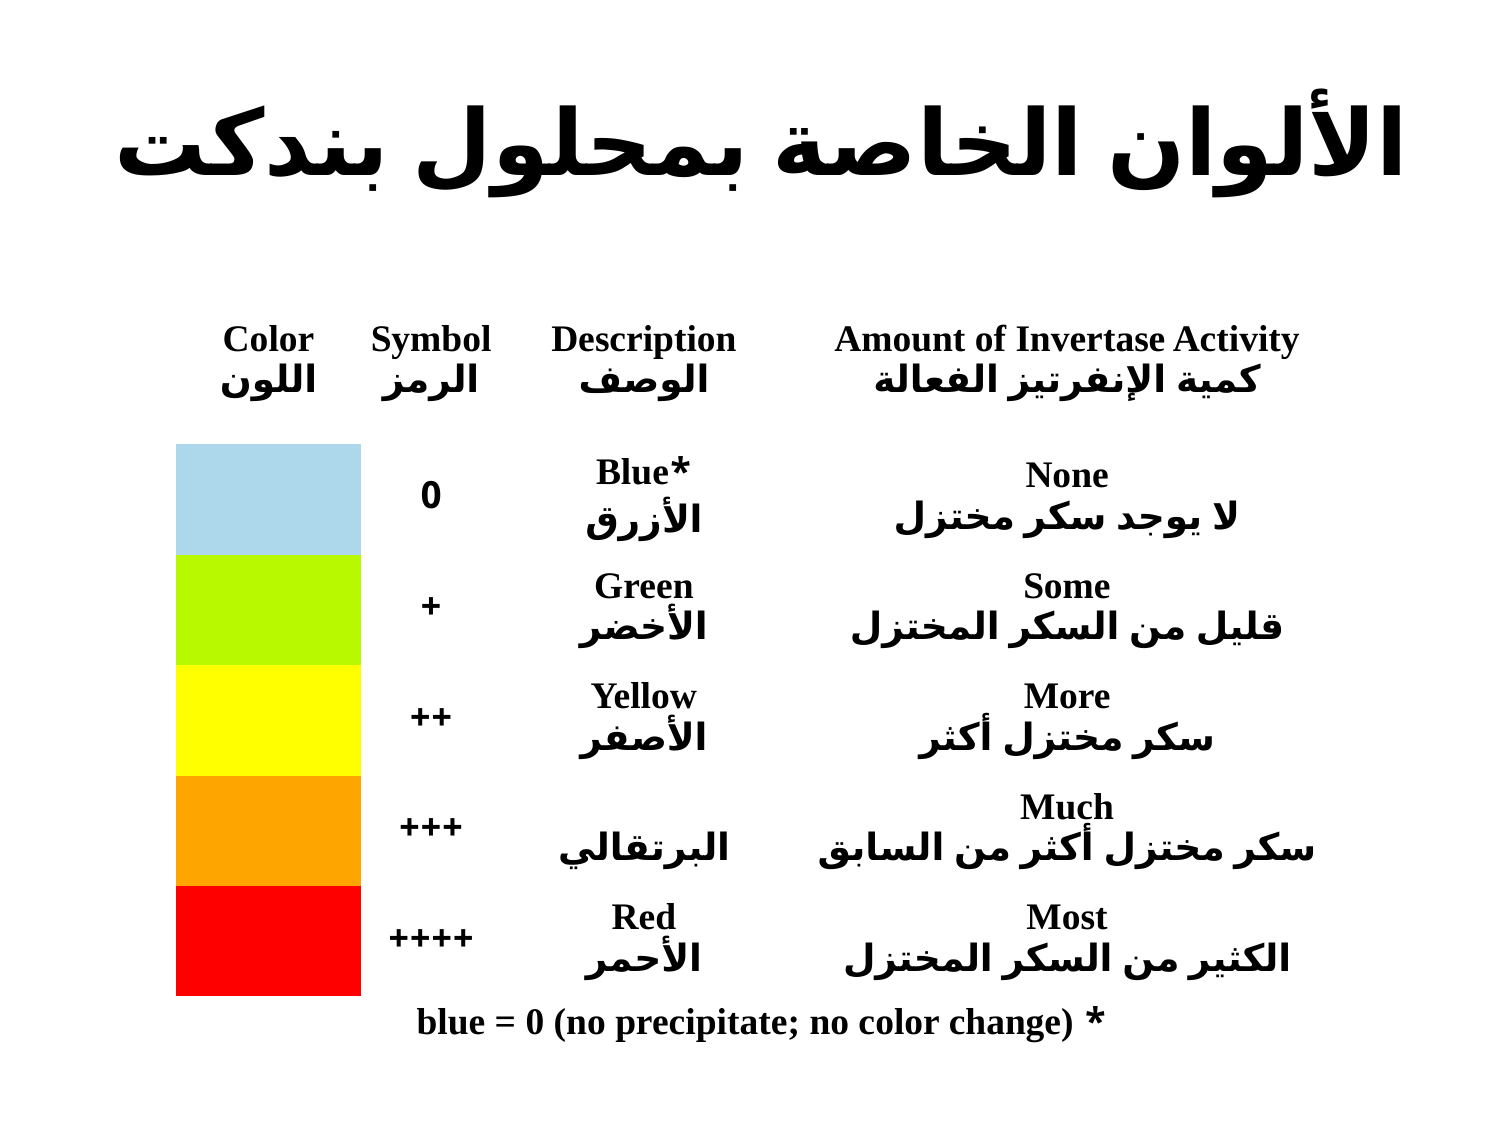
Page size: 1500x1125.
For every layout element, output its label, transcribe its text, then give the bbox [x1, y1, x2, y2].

table_header Color اللون [176, 281, 361, 444]
table_cell More سكر مختزل أكثر [787, 665, 1347, 776]
table_cell +++ [361, 776, 501, 886]
table_cell * blue = 0 (no precipitate; no color change) [176, 996, 1347, 1054]
table_cell + [361, 555, 501, 665]
table_cell ++++ [361, 886, 501, 996]
table_cell Most الكثير من السكر المختزل [787, 886, 1347, 996]
table_cell [176, 444, 361, 555]
title الألوان الخاصة بمحلول بندكت [75, 45, 1425, 233]
table_cell Much سكر مختزل أكثر من السابق [787, 776, 1347, 886]
table_cell [176, 886, 361, 996]
table_cell [176, 776, 361, 886]
table_cell *Blue الأزرق [501, 444, 787, 555]
table_cell 0 [361, 444, 501, 555]
table_header Description الوصف [501, 281, 787, 444]
table_cell البرتقالي [501, 776, 787, 886]
table_cell [176, 665, 361, 776]
table_cell None لا يوجد سكر مختزل [787, 444, 1347, 555]
table_cell Yellow الأصفر [501, 665, 787, 776]
table_cell ++ [361, 665, 501, 776]
table_header Amount of Invertase Activity كمية الإنفرتيز الفعالة [787, 281, 1347, 444]
table_cell Red الأحمر [501, 886, 787, 996]
table_cell Green الأخضر [501, 555, 787, 665]
table_cell [176, 555, 361, 665]
table_header Symbol الرمز [361, 281, 501, 444]
table_cell Some قليل من السكر المختزل [787, 555, 1347, 665]
